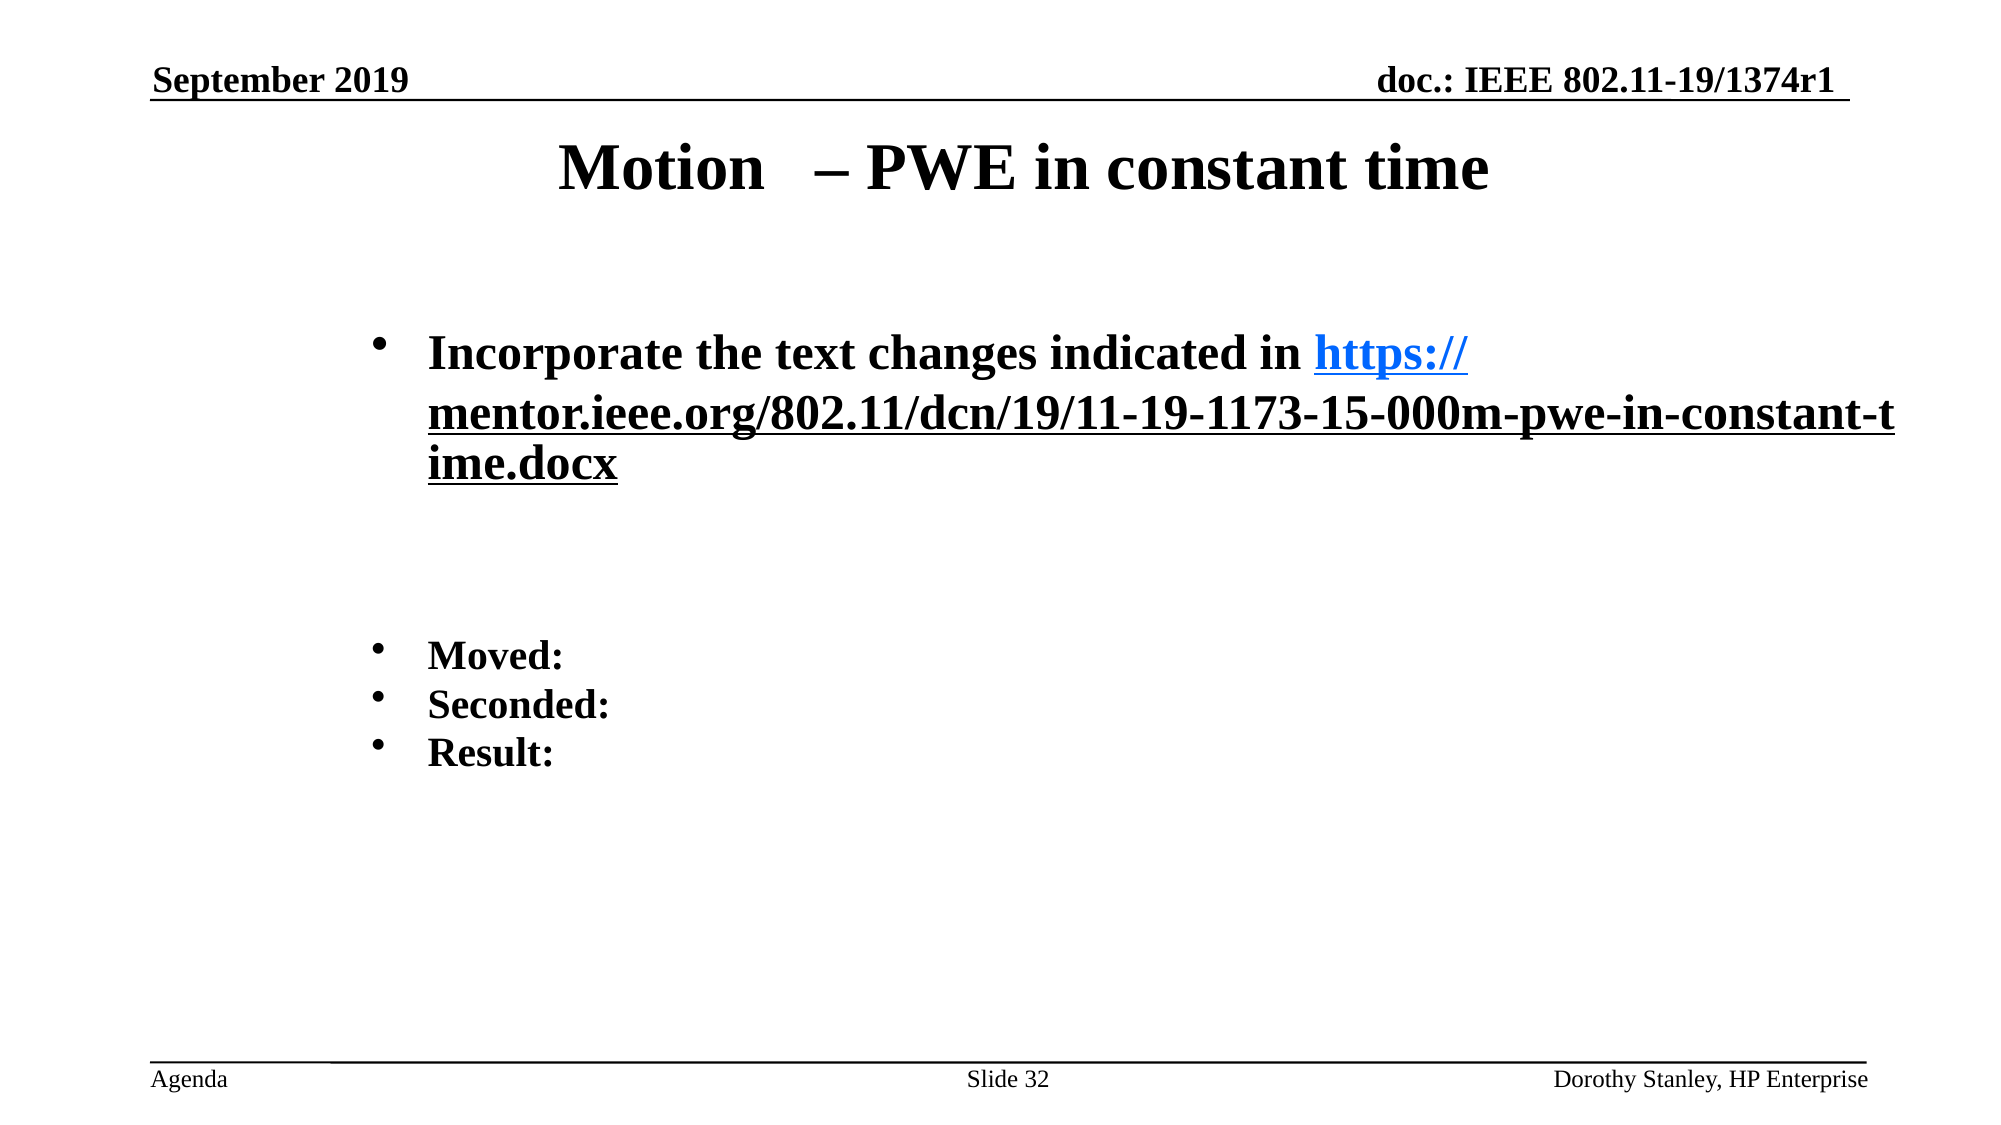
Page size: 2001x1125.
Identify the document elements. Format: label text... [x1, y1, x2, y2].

footer Dorothy Stanley, HP Enterprise [1549, 1062, 1869, 1093]
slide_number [152, 54, 567, 100]
list Incorporate the text changes indicated in https://mentor.ieee.org/802.11/dcn/19/11-19-1173-15-000m-pwe-in-constant-time.docx Moved: Seconded: Result: [356, 251, 1911, 1002]
slide_number Slide 32 [966, 1062, 1051, 1093]
title Motion – PWE in constant time [200, 75, 1850, 250]
